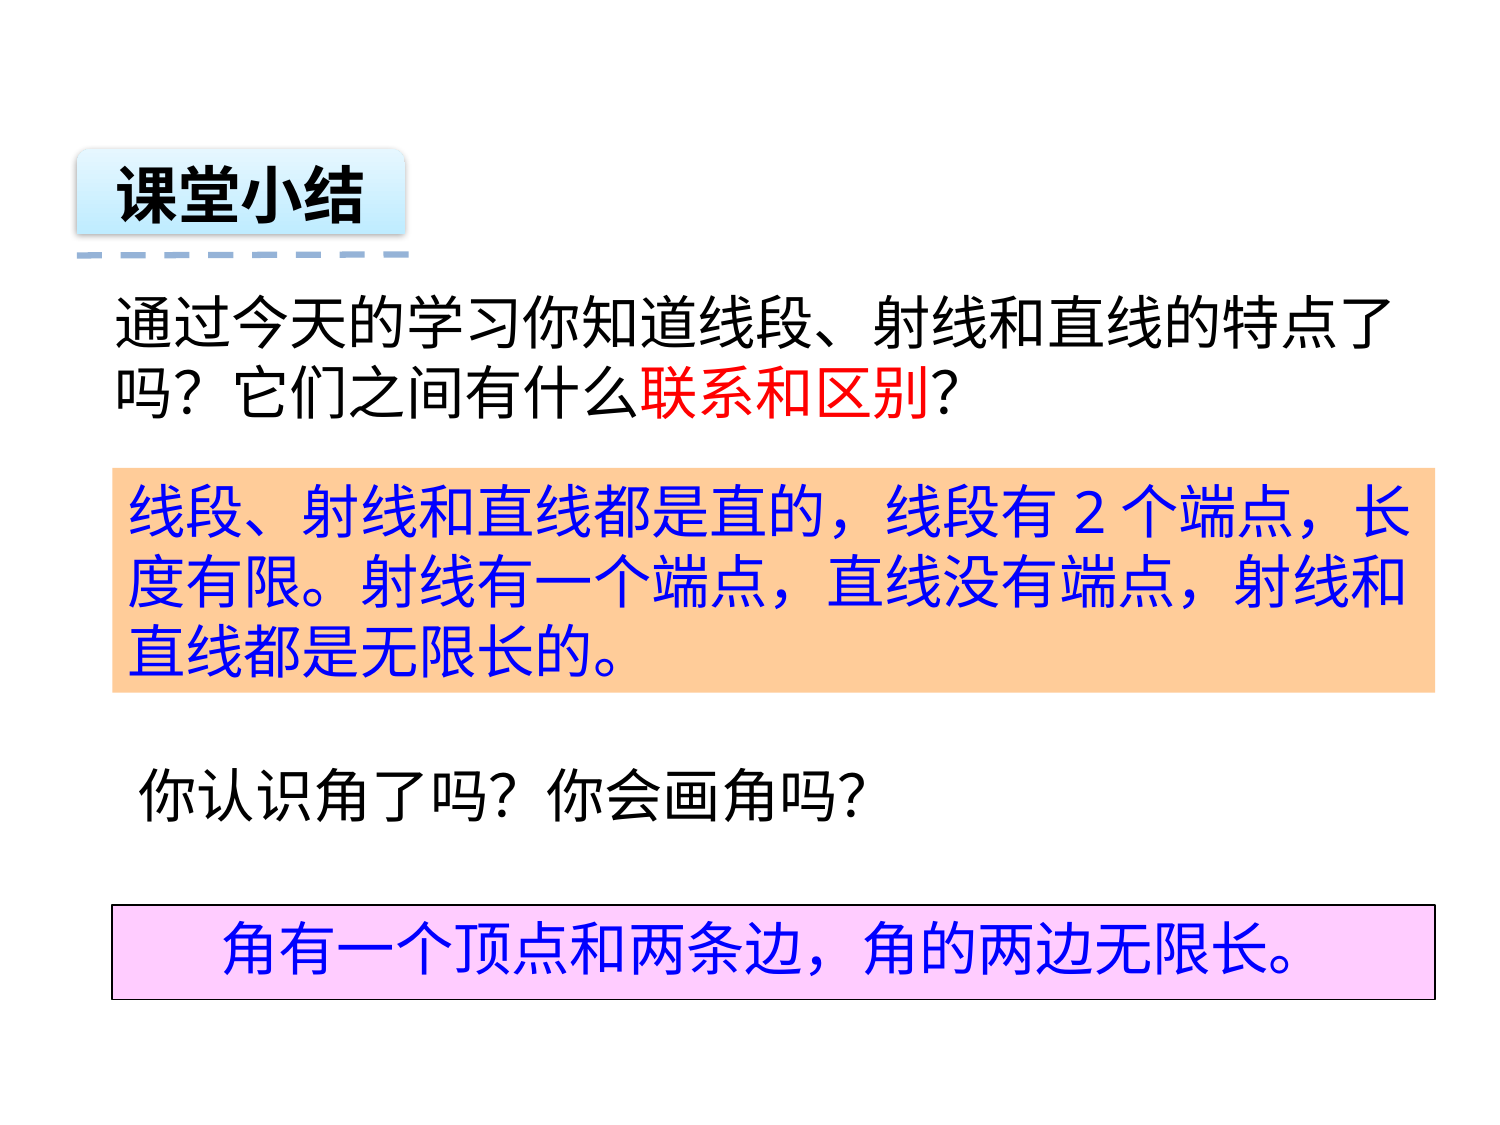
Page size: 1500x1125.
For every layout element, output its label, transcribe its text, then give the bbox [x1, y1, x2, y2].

text_box 通过今天的学习你知道线段、射线和直线的特点了吗？它们之间有什么联系和区别？ [100, 278, 1447, 434]
text_box 角有一个顶点和两条边，角的两边无限长。 [112, 904, 1436, 1000]
text_box 线段、射线和直线都是直的，线段有2个端点，长度有限。射线有一个端点，直线没有端点，射线和直线都是无限长的。 [112, 467, 1436, 693]
text_box 课堂小结 [76, 148, 406, 235]
text_box 你认识角了吗？你会画角吗？ [123, 751, 963, 837]
